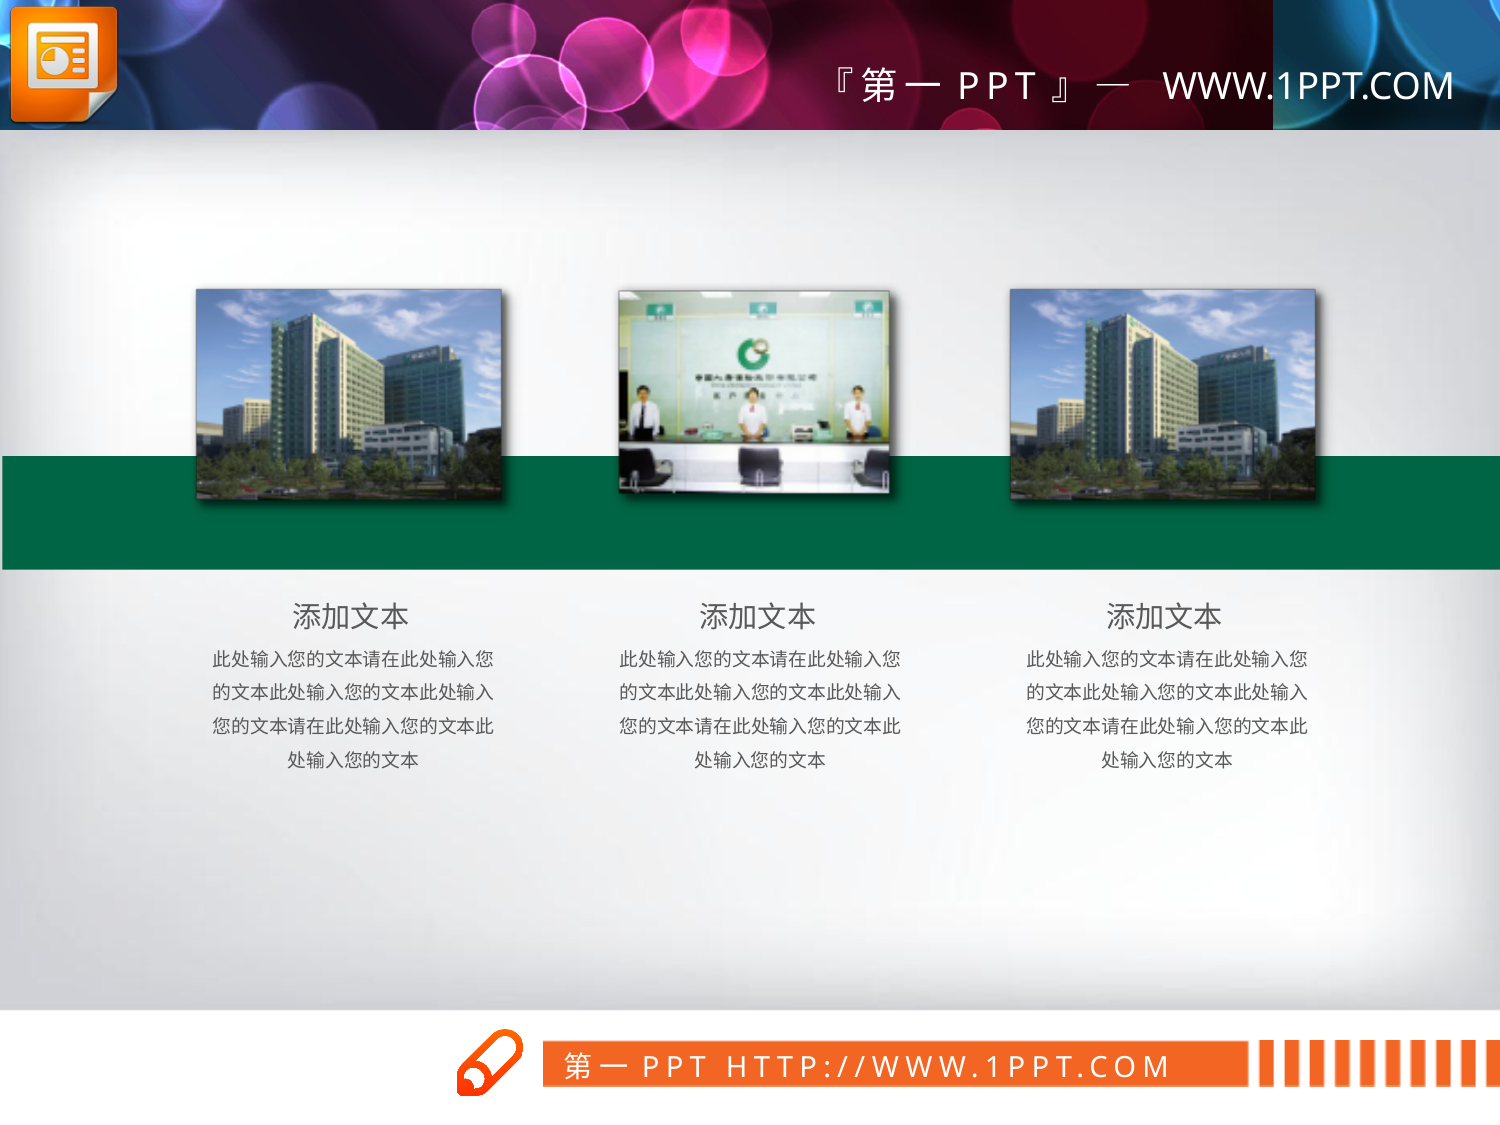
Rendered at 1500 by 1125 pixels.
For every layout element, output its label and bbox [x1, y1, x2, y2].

text_box [196, 590, 511, 811]
picture [0, 0, 1500, 513]
text_box [1010, 590, 1324, 811]
picture [0, 572, 1500, 1012]
picture [543, 1040, 1500, 1087]
text_box [603, 590, 917, 811]
text_box [0, 454, 1500, 572]
